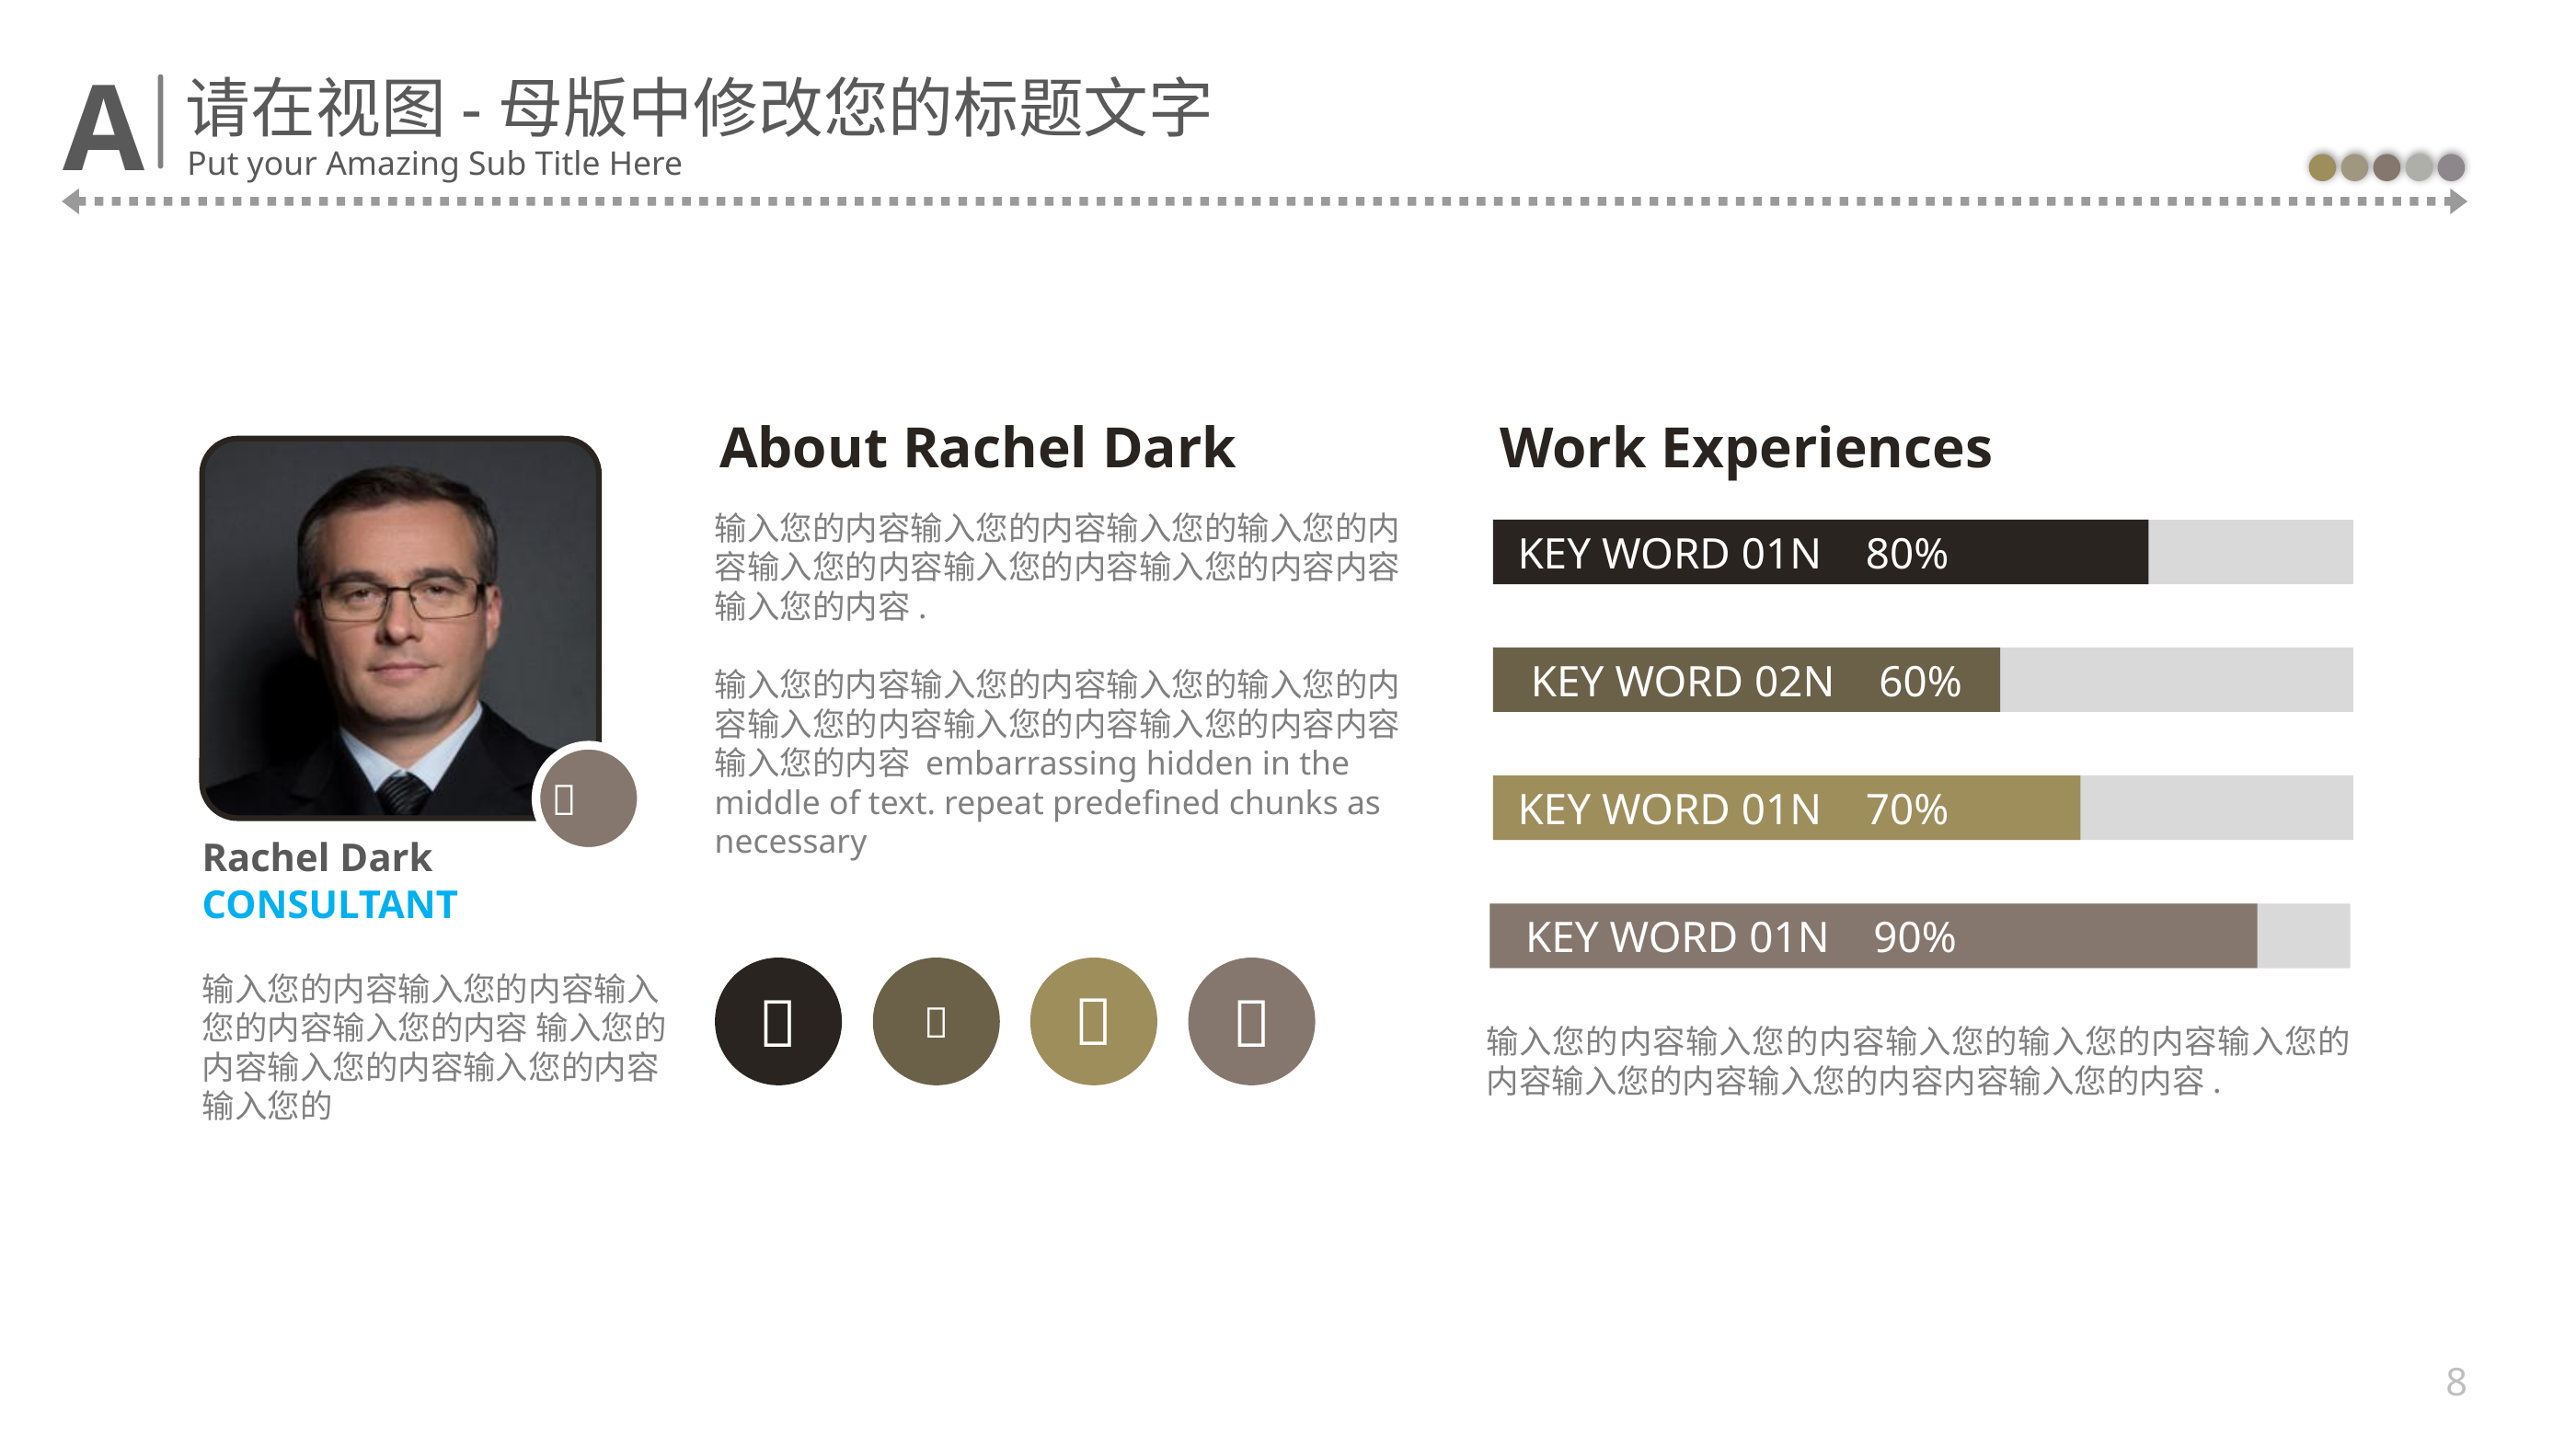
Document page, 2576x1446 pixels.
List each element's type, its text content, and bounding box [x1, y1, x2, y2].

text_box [1489, 410, 2354, 969]
text_box 8 [2415, 1352, 2499, 1433]
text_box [709, 410, 1406, 864]
text_box 输入您的内容输入您的内容输入您的输入您的内容输入您的内容输入您的内容输入您的内容内容输入您的内容. [1486, 1021, 2351, 1100]
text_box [201, 438, 675, 1127]
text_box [714, 957, 1316, 1086]
